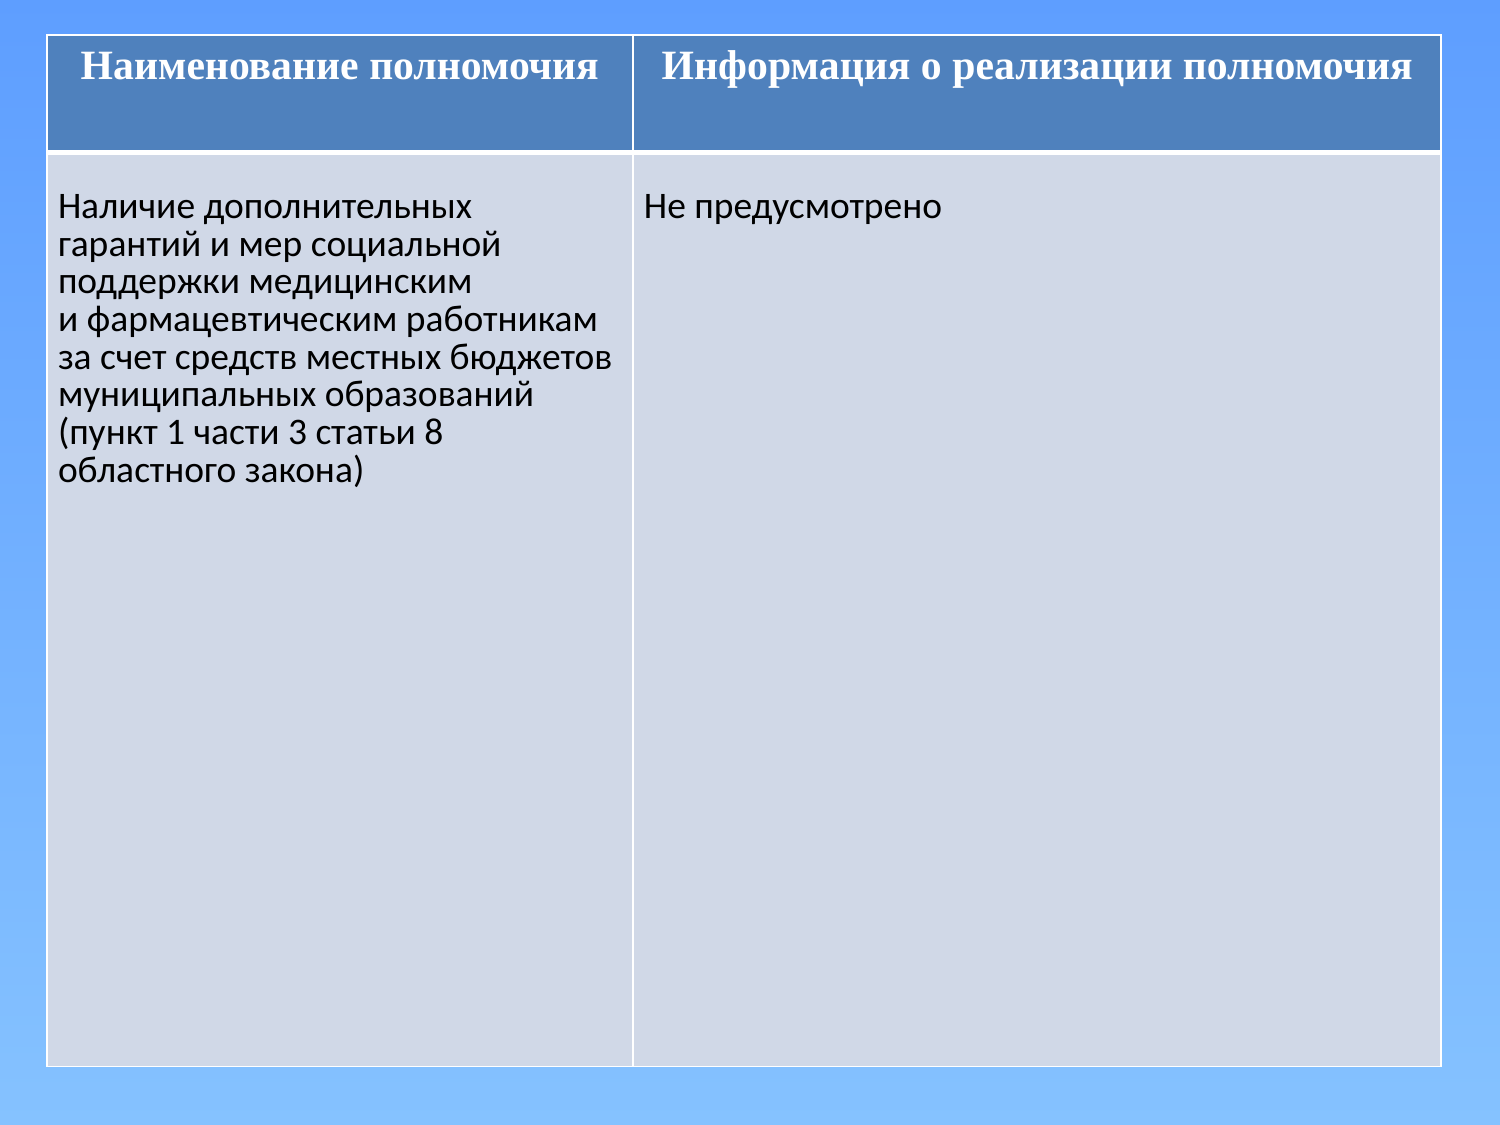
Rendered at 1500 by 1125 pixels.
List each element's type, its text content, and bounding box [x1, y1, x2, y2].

table_header Наименование полномочия [48, 36, 632, 150]
table_cell Не предусмотрено [634, 155, 1440, 1066]
table_cell Наличие дополнительных гарантий и мер социальной поддержки медицинским и фармацевтическим работникам за счет средств местных бюджетов муниципальных образований (пункт 1 части 3 статьи 8 областного закона) [48, 155, 632, 1066]
table_header Информация о реализации полномочия [634, 36, 1440, 150]
